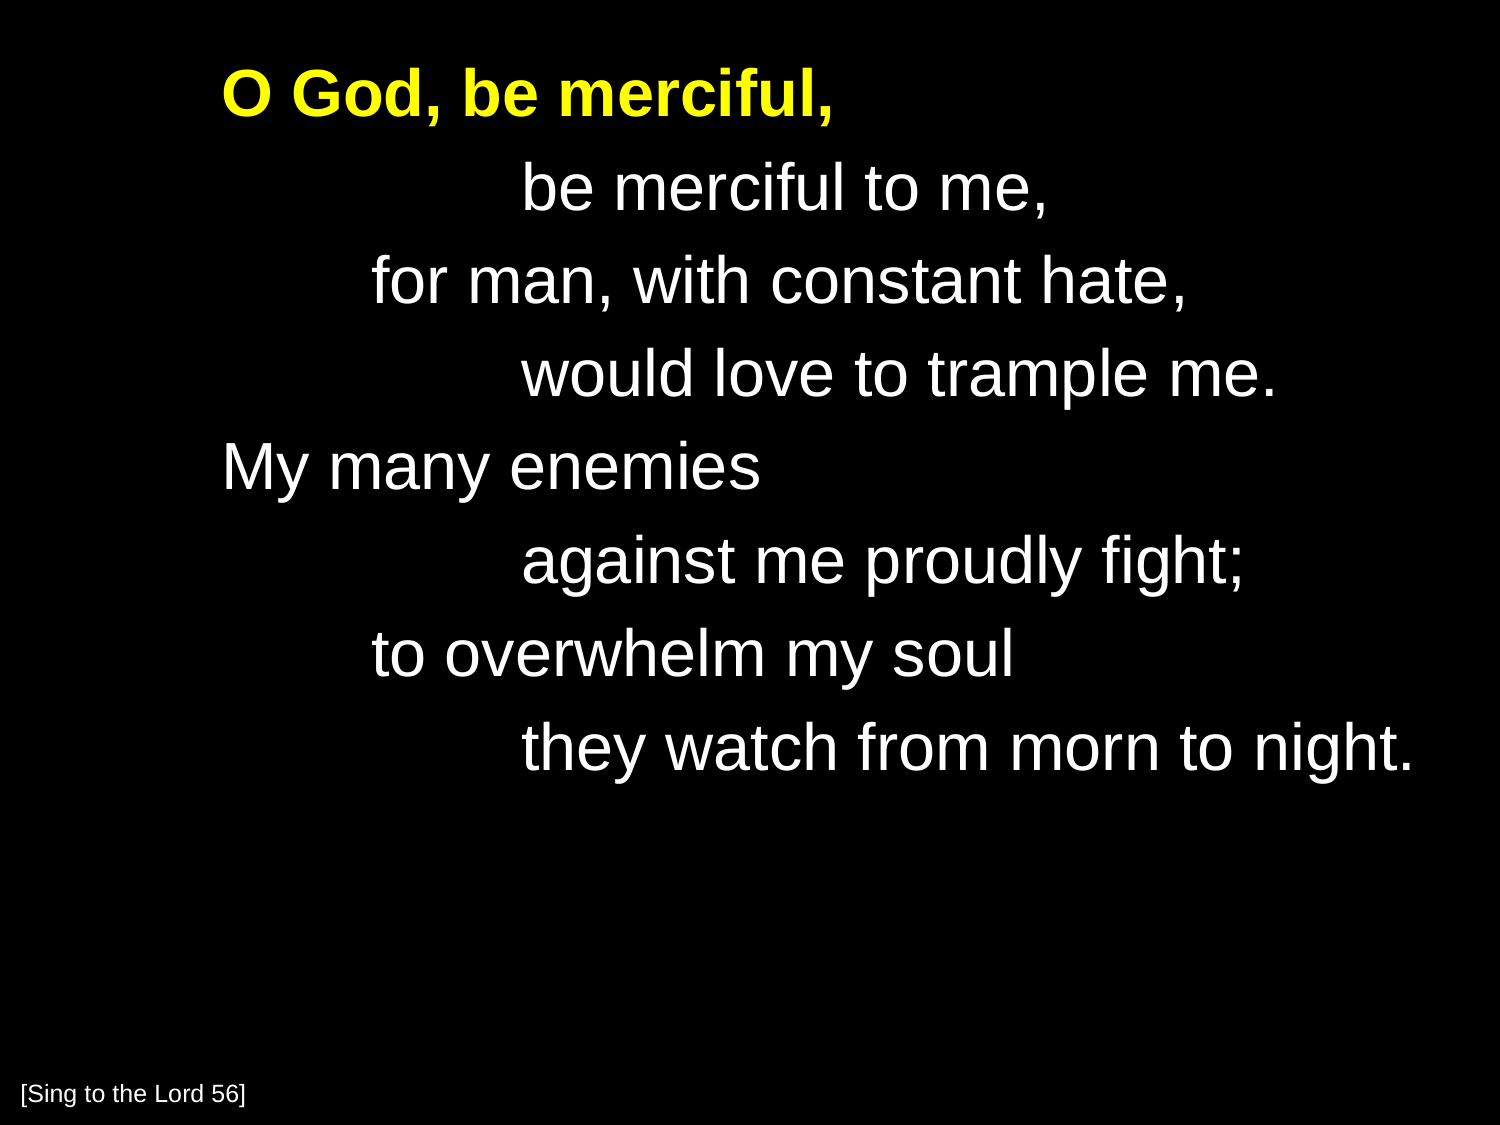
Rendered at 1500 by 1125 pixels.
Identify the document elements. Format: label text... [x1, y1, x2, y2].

list O God, be merciful, be merciful to me, for man, with constant hate, would love to trample me. My many enemies against me proudly fight; to overwhelm my soul they watch from morn to night. [0, 42, 1500, 1047]
text_box [Sing to the Lord 56] [5, 1070, 526, 1115]
